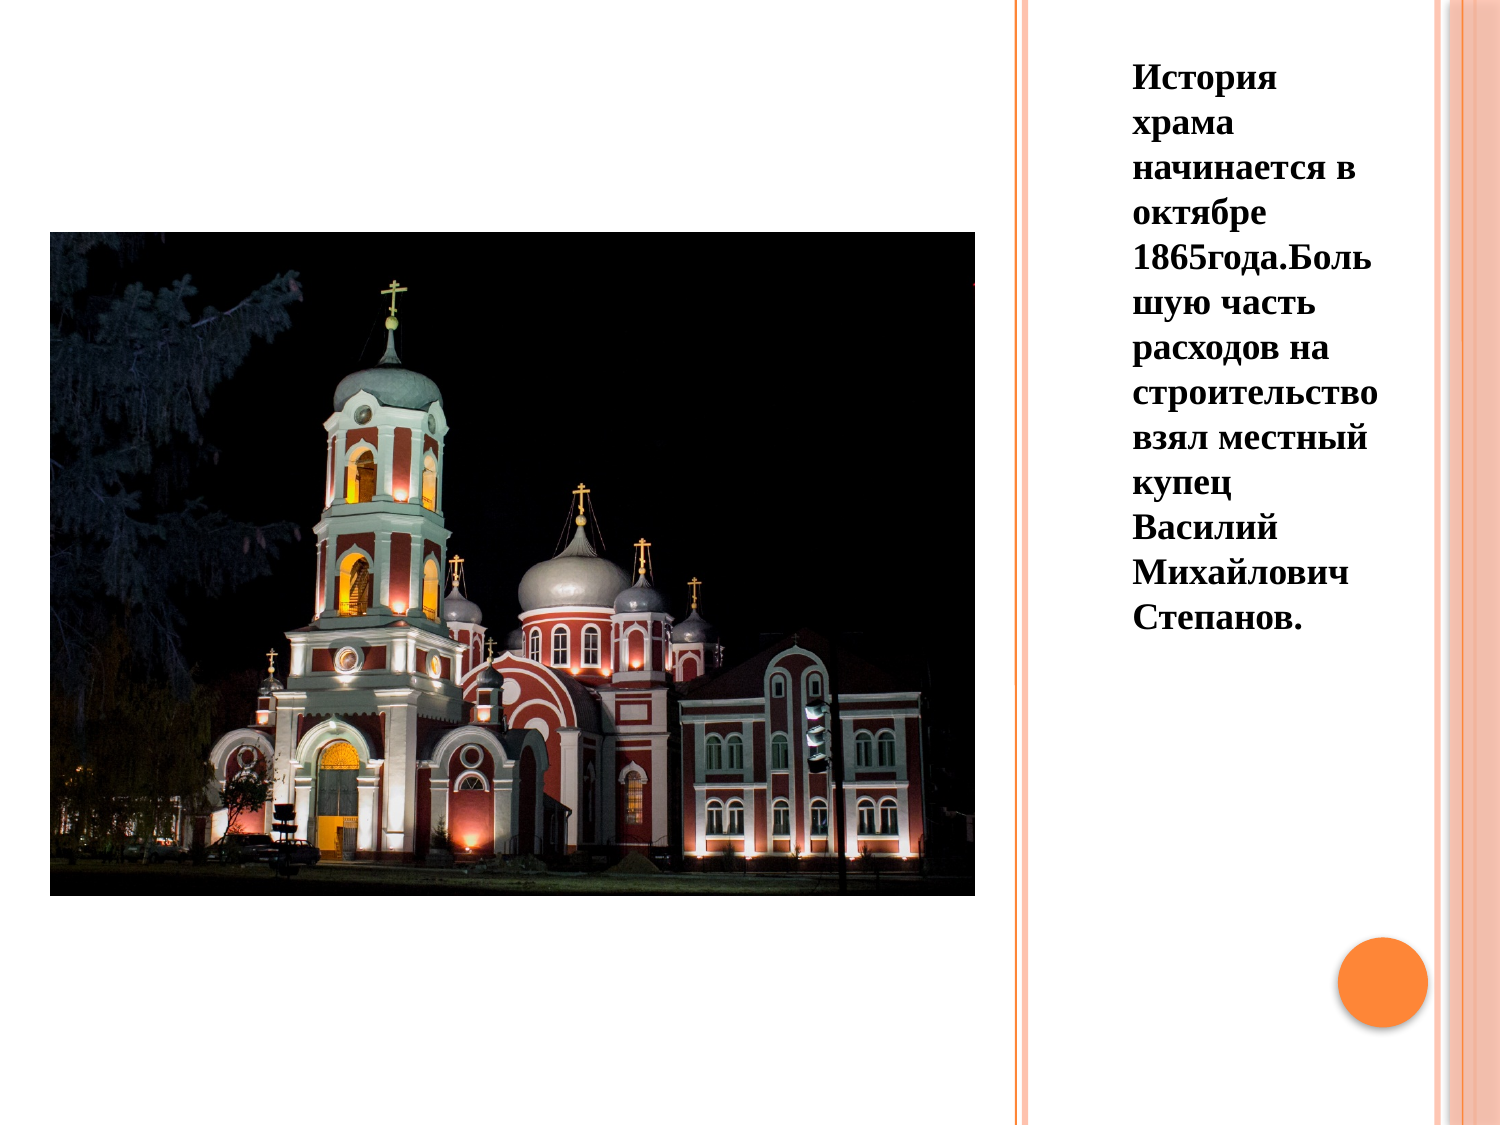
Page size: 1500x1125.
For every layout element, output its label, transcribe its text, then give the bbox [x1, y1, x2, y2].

list История храма начинается в октябре 1865года.Большую часть расходов на строительство взял местный купец Василий Михайлович Степанов. [1117, 45, 1400, 863]
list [49, 231, 976, 897]
